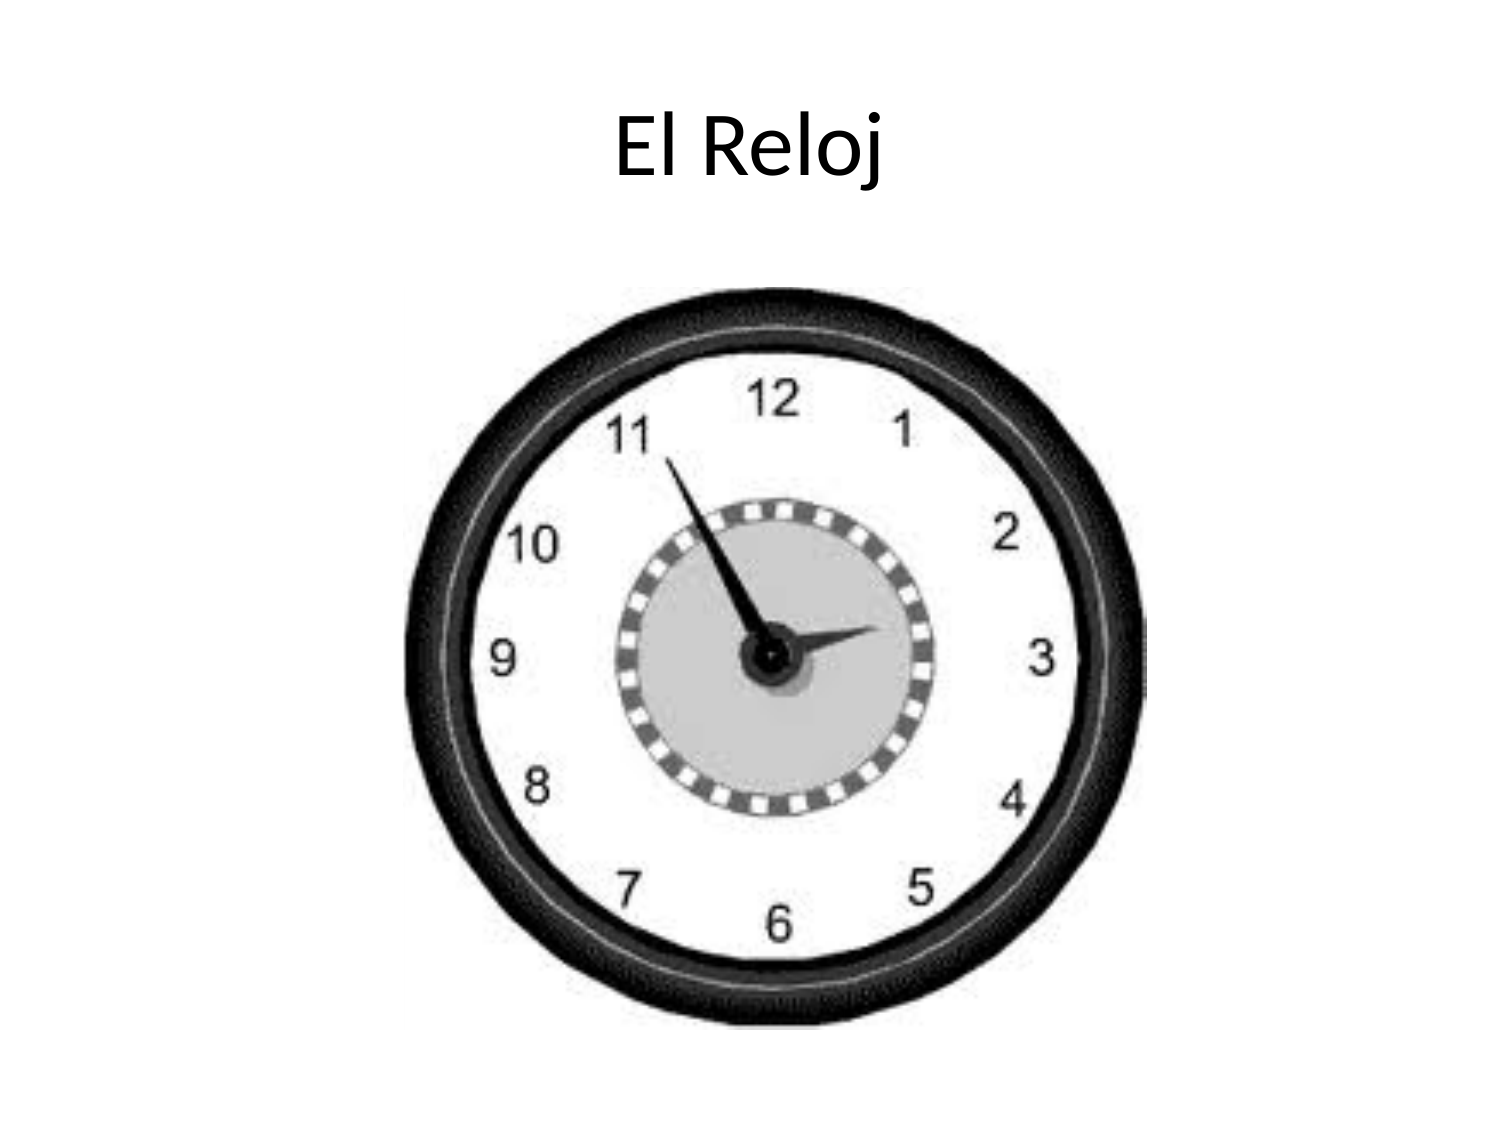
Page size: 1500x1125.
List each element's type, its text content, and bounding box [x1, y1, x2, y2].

title El Reloj [75, 45, 1425, 233]
picture [99, 287, 1451, 1031]
